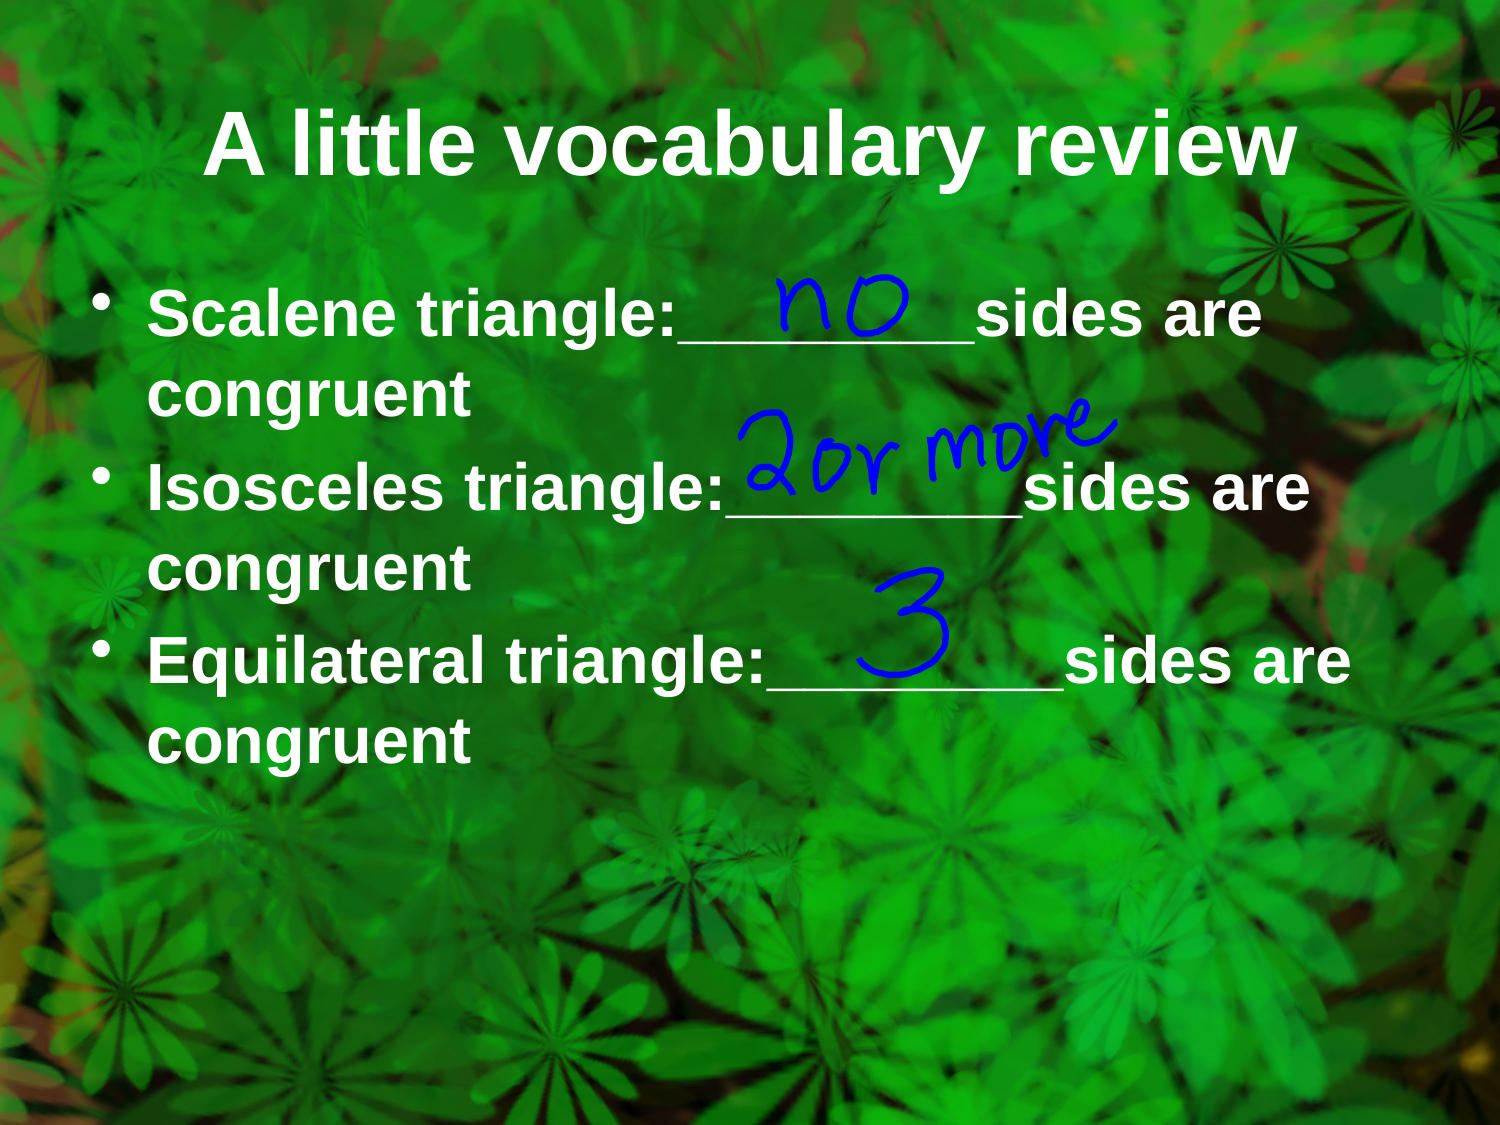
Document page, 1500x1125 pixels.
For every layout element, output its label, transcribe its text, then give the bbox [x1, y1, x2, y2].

text_box [1028, 400, 1118, 456]
text_box [856, 444, 899, 493]
list Scalene triangle:________sides are congruent Isosceles triangle:________sides are congruent Equilateral triangle:________sides are congruent [74, 262, 1426, 1006]
text_box [776, 280, 830, 330]
text_box [848, 276, 907, 335]
text_box [740, 411, 794, 496]
text_box [858, 569, 947, 676]
title A little vocabulary review [74, 44, 1426, 233]
text_box [994, 424, 1026, 470]
text_box [929, 426, 985, 480]
picture [0, 0, 1500, 1125]
text_box [814, 440, 850, 490]
